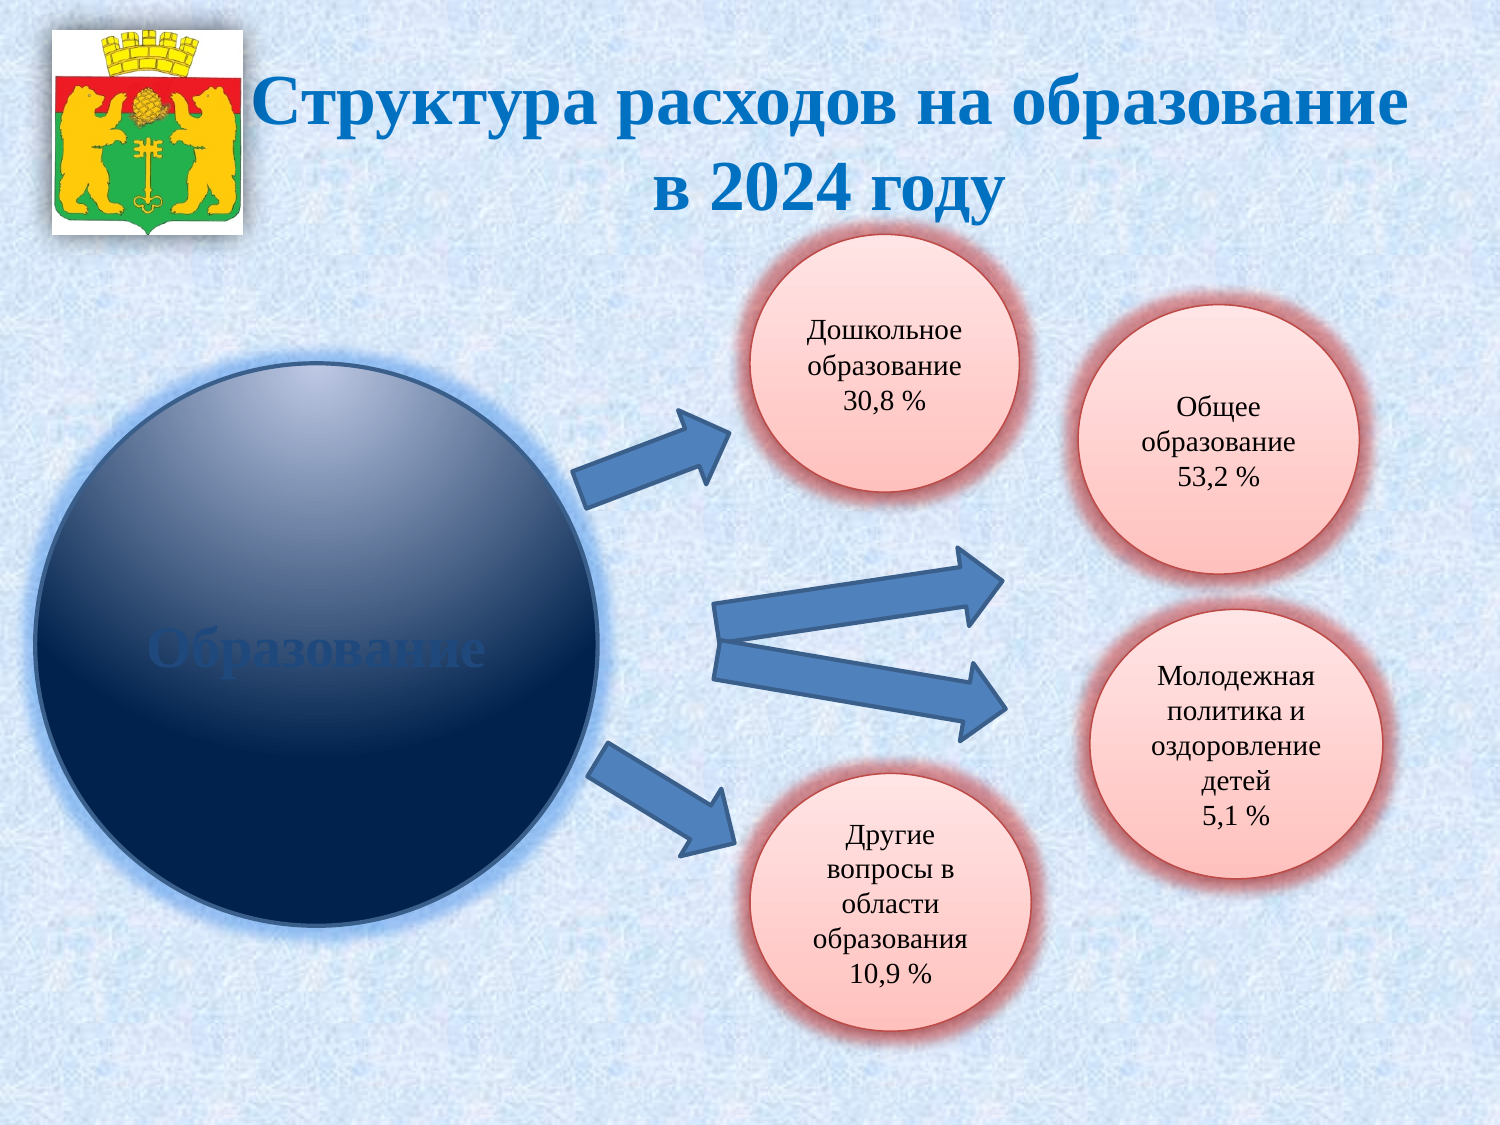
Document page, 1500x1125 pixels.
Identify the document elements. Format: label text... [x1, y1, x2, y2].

text_box [711, 638, 1008, 744]
text_box Общее образование 53,2 % [1077, 303, 1361, 575]
text_box Другие вопросы в области образования 10,9 % [749, 772, 1033, 1032]
text_box [711, 545, 1005, 642]
text_box [585, 740, 737, 859]
text_box Образование [33, 361, 600, 928]
picture [0, 0, 1500, 1125]
text_box [570, 408, 732, 511]
text_box Молодежная политика и оздоровление детей 5,1 % [1089, 608, 1384, 880]
title Структура расходов на образование в 2024 году [259, 44, 1426, 233]
text_box Дошкольное образование30,8 % [749, 233, 1021, 493]
